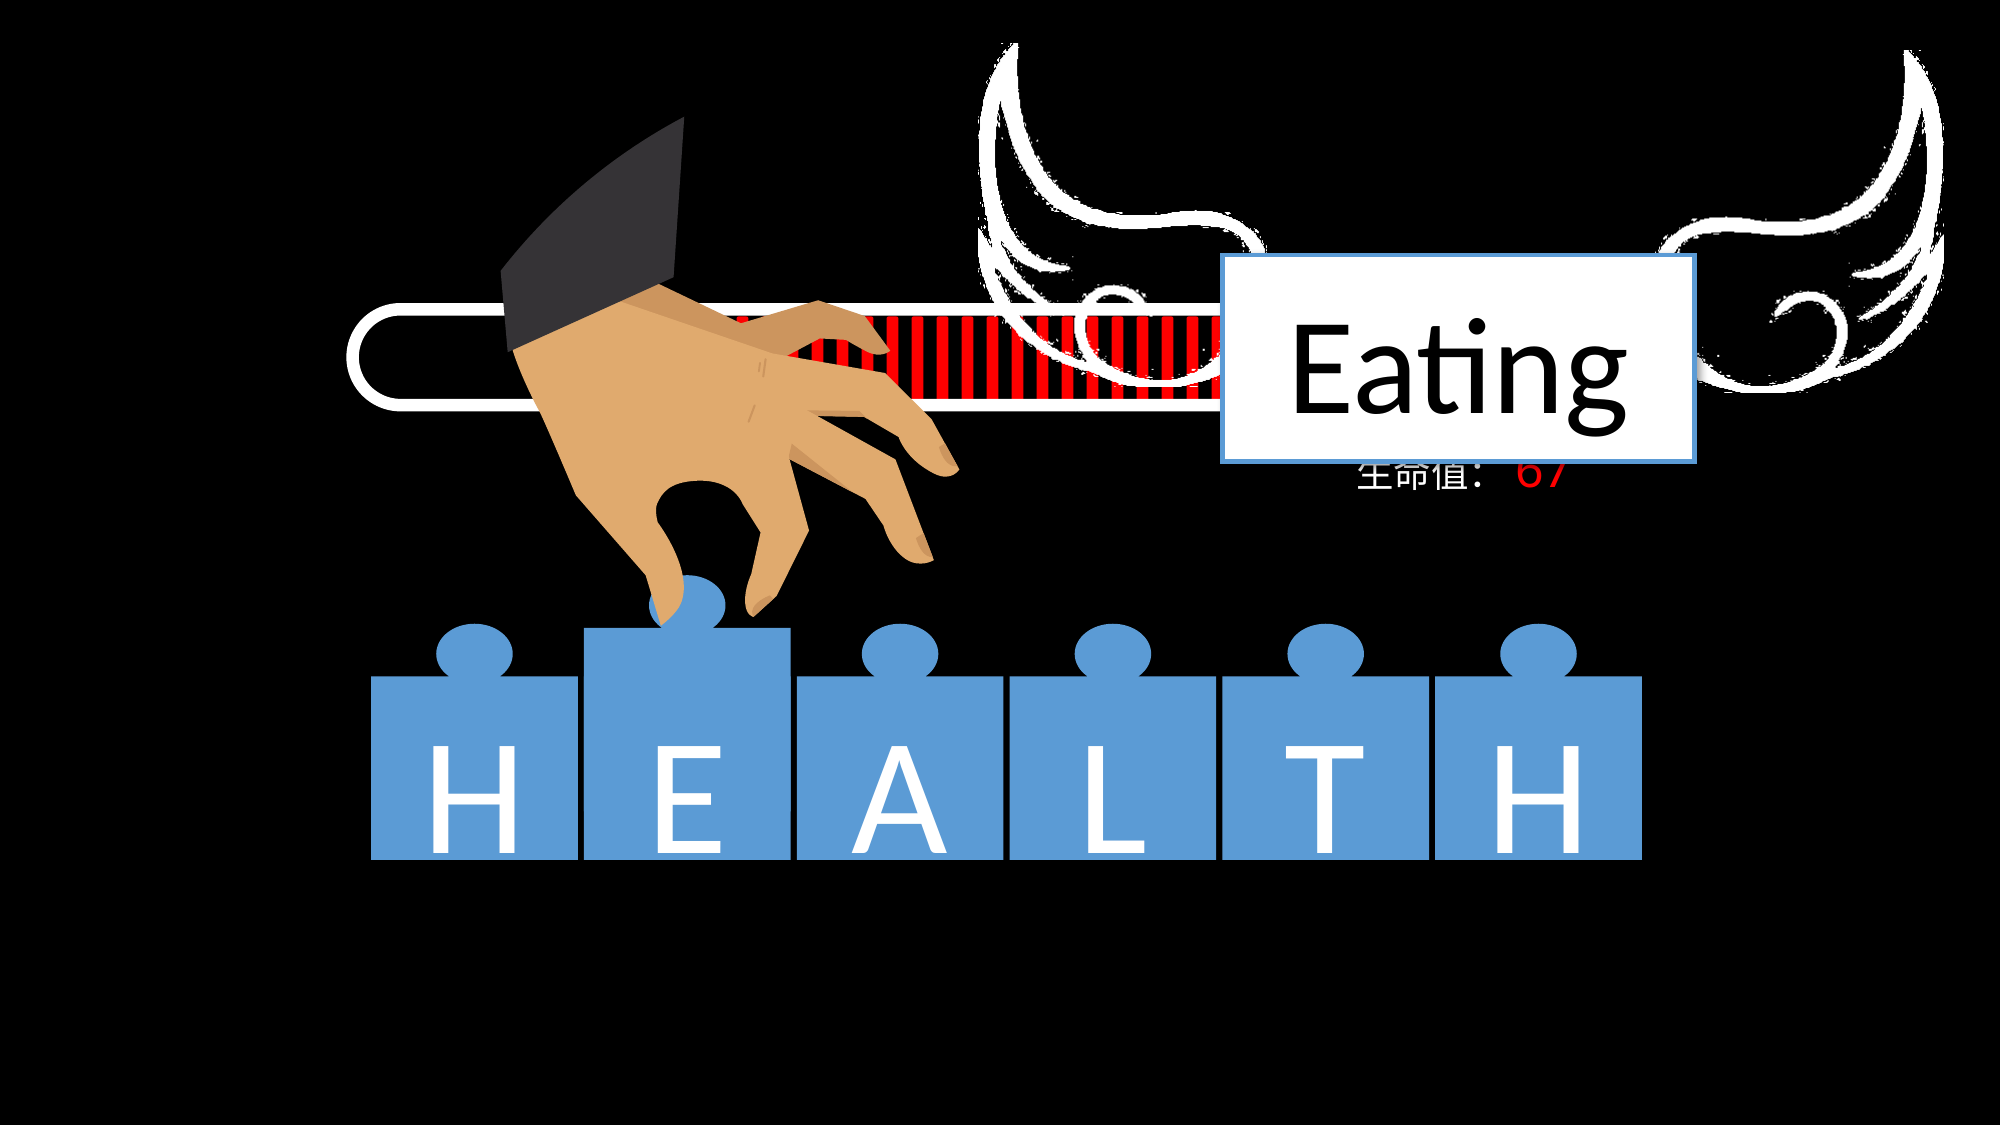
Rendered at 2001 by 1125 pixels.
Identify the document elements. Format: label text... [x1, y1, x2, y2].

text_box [583, 623, 791, 860]
text_box Eating [1221, 254, 1696, 463]
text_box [371, 623, 578, 860]
picture [978, 44, 1285, 387]
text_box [1435, 623, 1642, 860]
text_box [960, 308, 1220, 407]
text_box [796, 623, 1004, 860]
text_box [1009, 623, 1217, 860]
text_box [351, 308, 500, 407]
picture [1636, 50, 1943, 393]
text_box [500, 116, 960, 626]
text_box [1222, 623, 1430, 860]
text_box 生命值：67 [1276, 473, 1652, 505]
